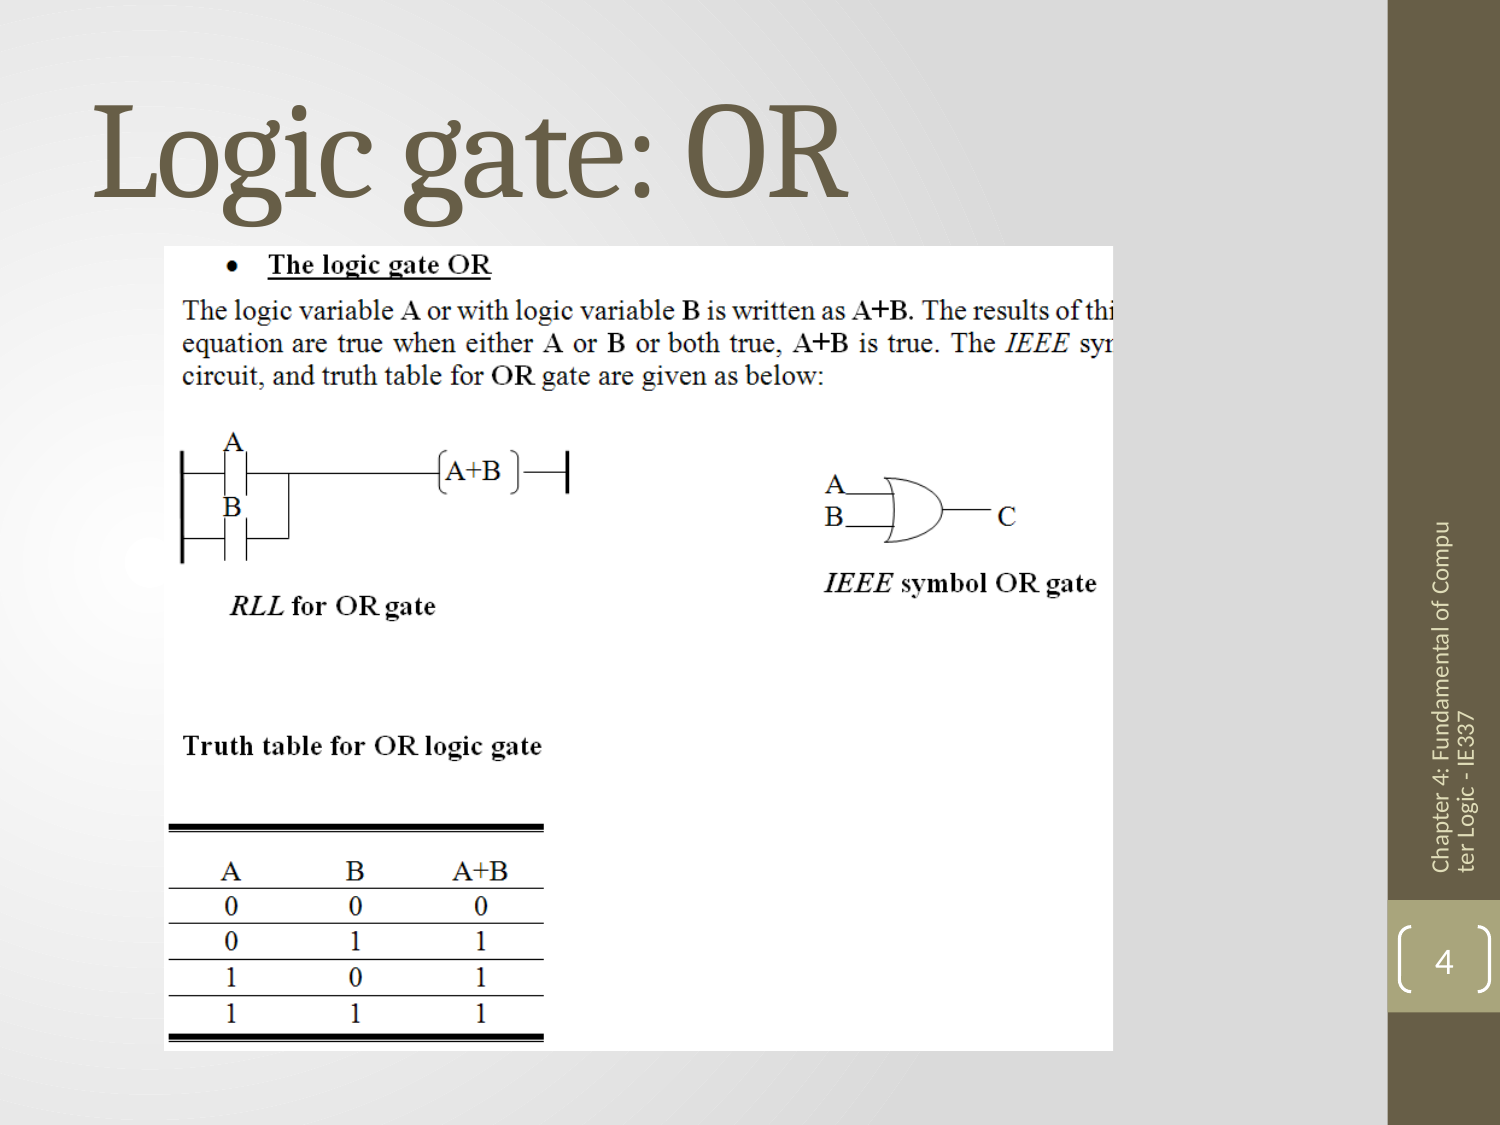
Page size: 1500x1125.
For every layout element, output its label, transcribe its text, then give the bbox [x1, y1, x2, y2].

picture [163, 245, 1114, 1052]
footer Chapter 4: Fundamental of Computer Logic - IE337 [1408, 500, 1469, 889]
text_box Logic gate: OR [75, 45, 1325, 233]
slide_number 4 [1397, 925, 1492, 994]
